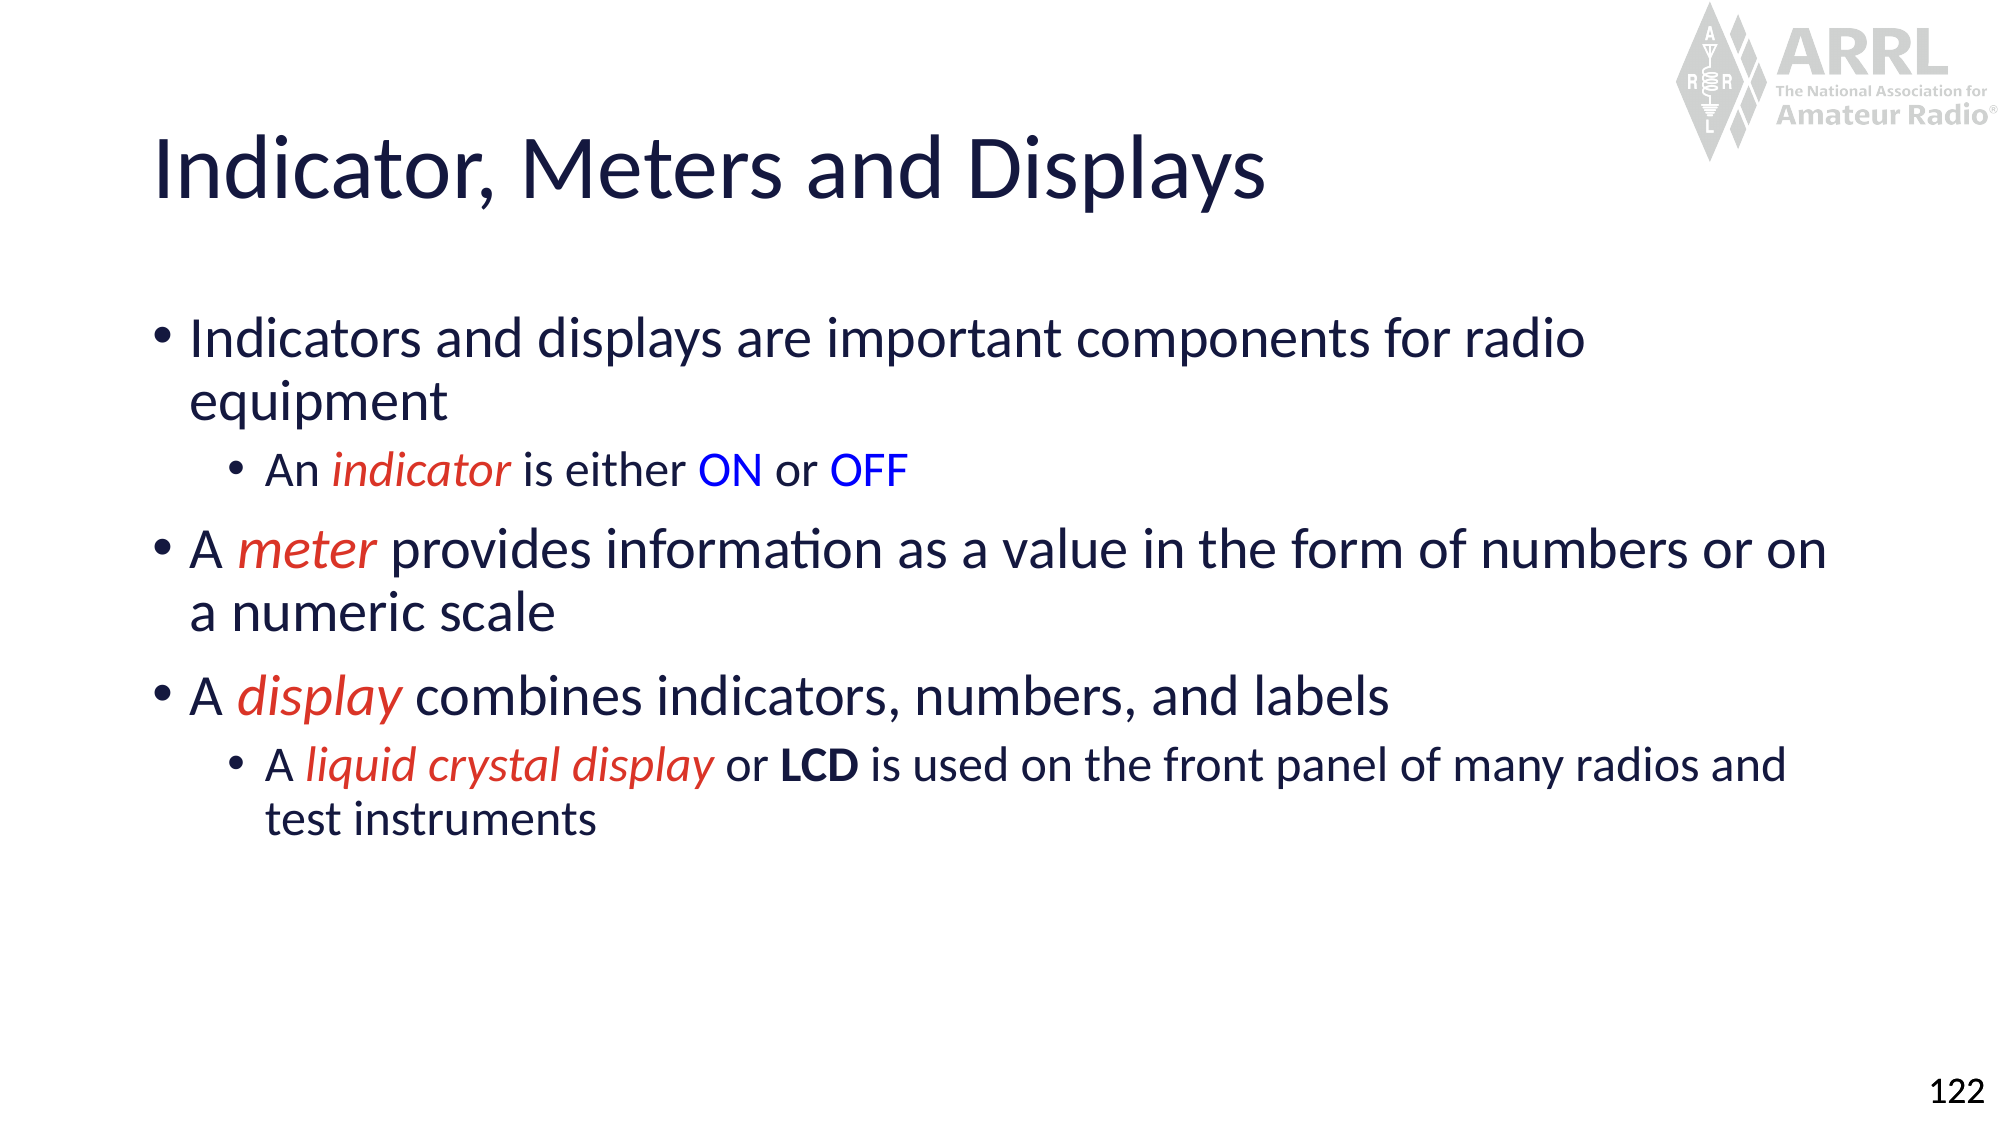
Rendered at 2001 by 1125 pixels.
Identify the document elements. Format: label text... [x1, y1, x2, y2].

picture [1674, 0, 2000, 164]
title Indicator, Meters and Displays [137, 59, 1863, 278]
list Indicators and displays are important components for radio equipment An indicator is either ON or OFF A meter provides information as a value in the form of numbers or on a numeric scale A display combines indicators, numbers, and labels A liquid crystal display or LCD is used on the front panel of many radios and test instruments [137, 299, 1863, 1014]
